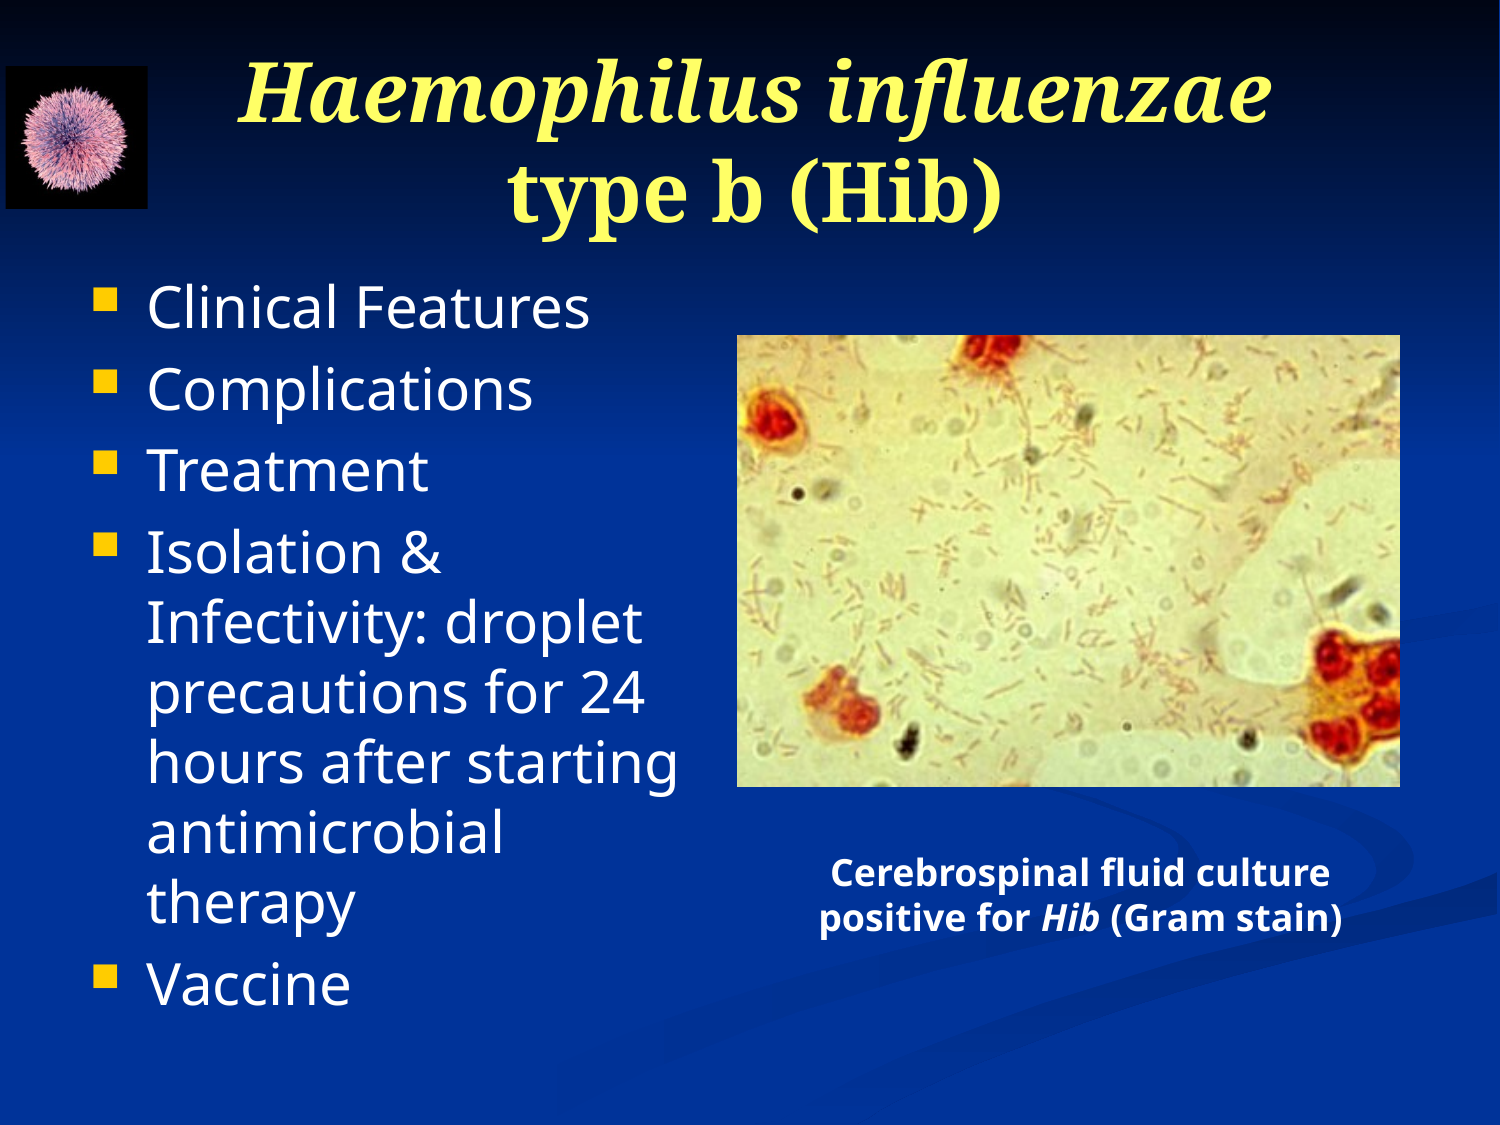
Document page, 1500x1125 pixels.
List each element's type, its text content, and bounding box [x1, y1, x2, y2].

picture [5, 66, 148, 209]
title Haemophilus influenzae type b (Hib) [159, 44, 1353, 233]
list Clinical Features Complications Treatment Isolation & Infectivity: droplet precautions for 24 hours after starting antimicrobial therapy Vaccine [74, 262, 738, 1006]
text_box Cerebrospinal fluid culture positive for Hib (Gram stain) [797, 841, 1365, 992]
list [736, 335, 1400, 788]
